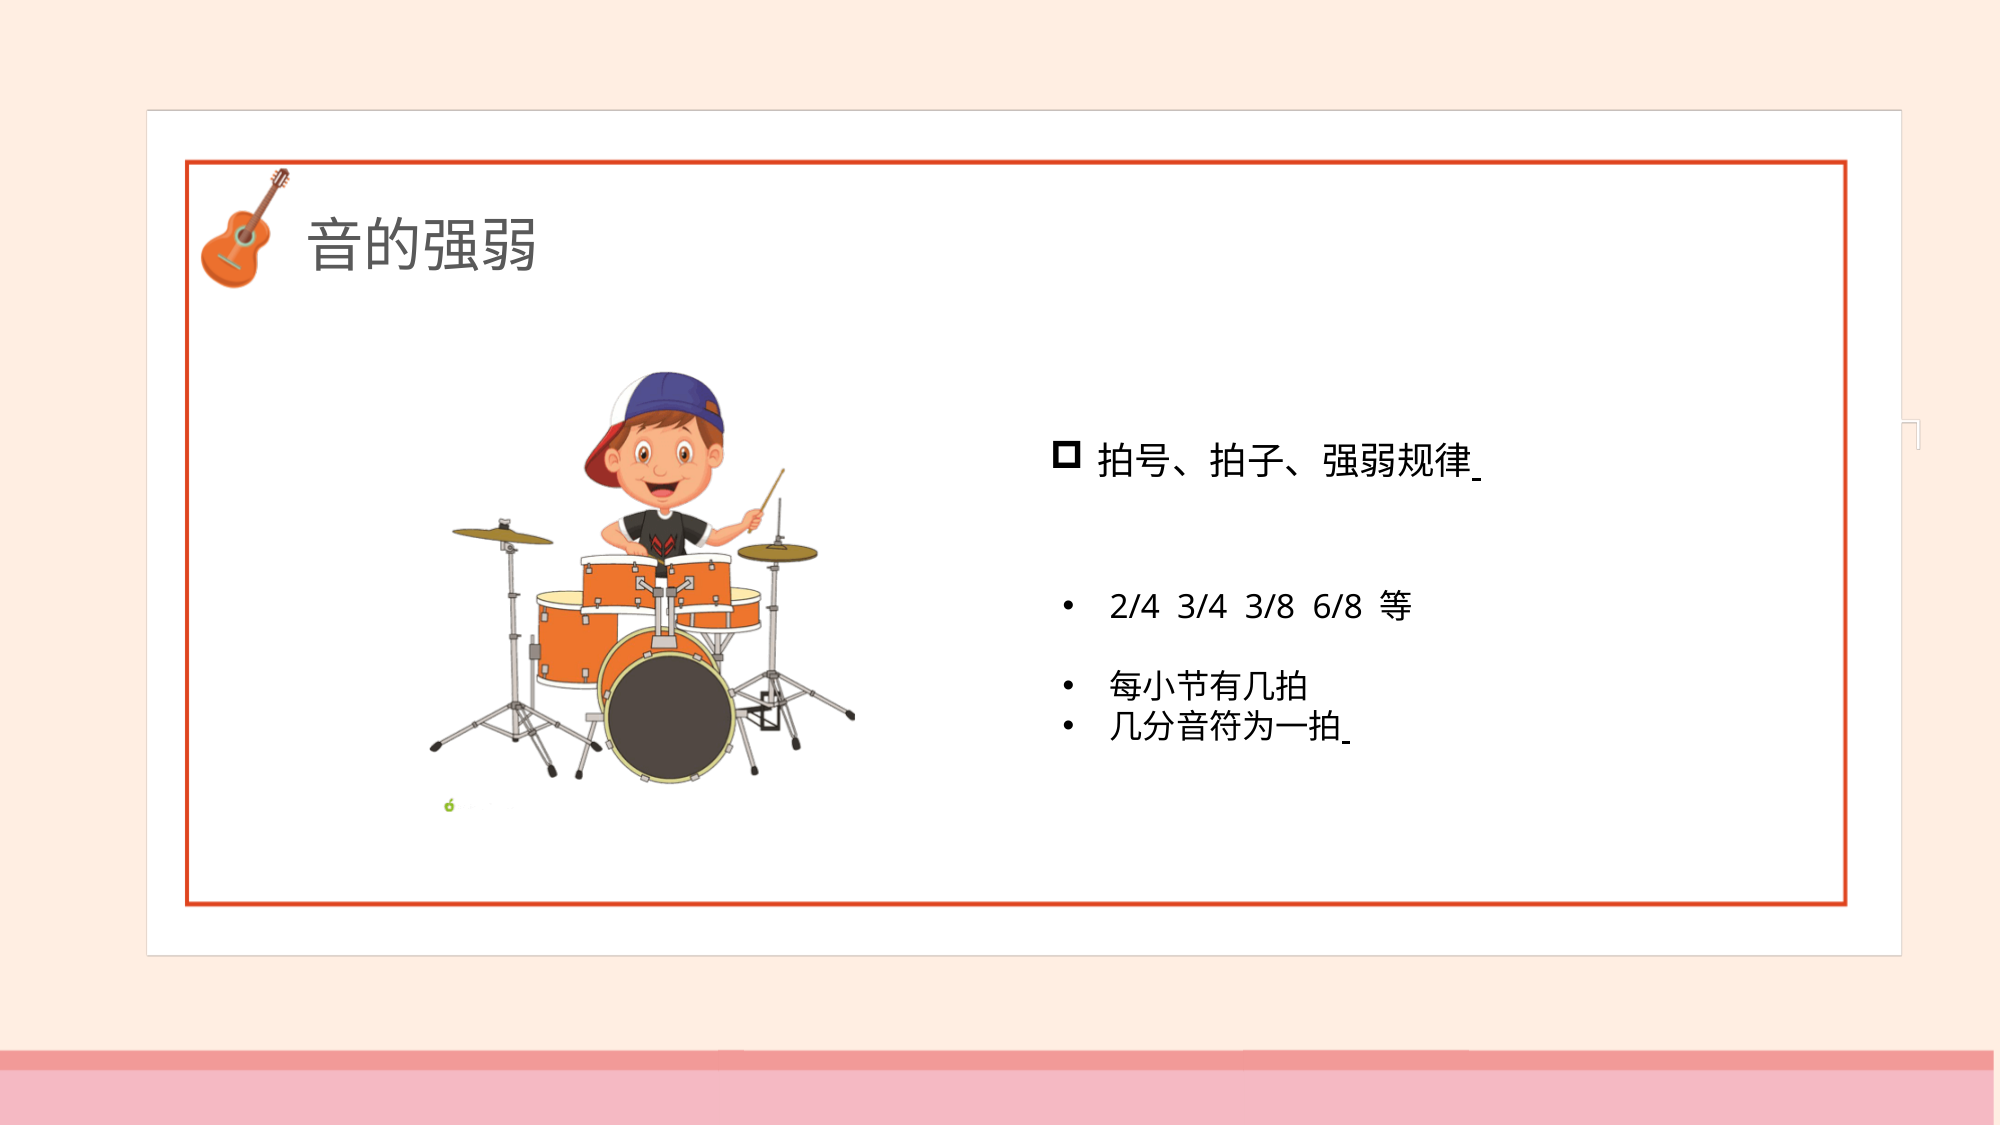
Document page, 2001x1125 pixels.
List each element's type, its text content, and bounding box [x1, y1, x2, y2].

text_box 音的强弱 [332, 201, 987, 286]
text_box 拍号、拍子、强弱规律 [1035, 429, 1911, 490]
text_box 2/4 3/4 3/8 6/8 等 每小节有几拍 几分音符为一拍 [1047, 578, 2000, 753]
picture [107, 40, 1926, 1014]
picture [0, 1035, 1994, 1125]
